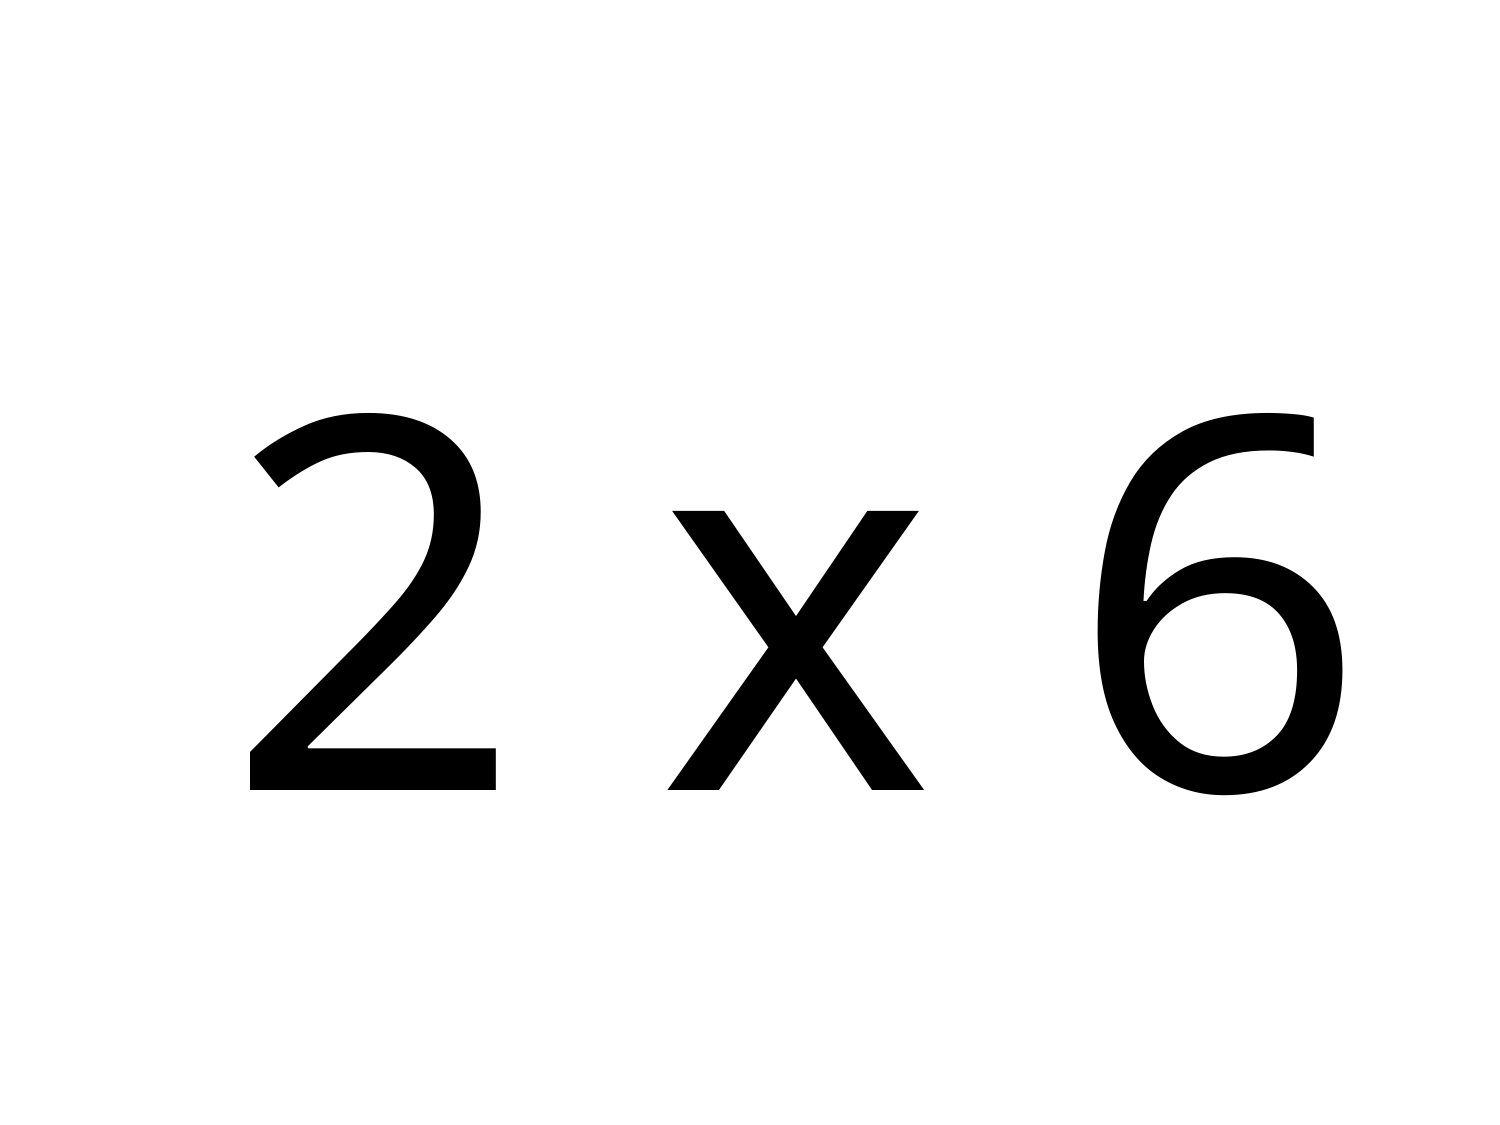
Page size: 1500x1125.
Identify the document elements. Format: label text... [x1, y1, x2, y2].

list 2 x 6 [75, 262, 1425, 1005]
